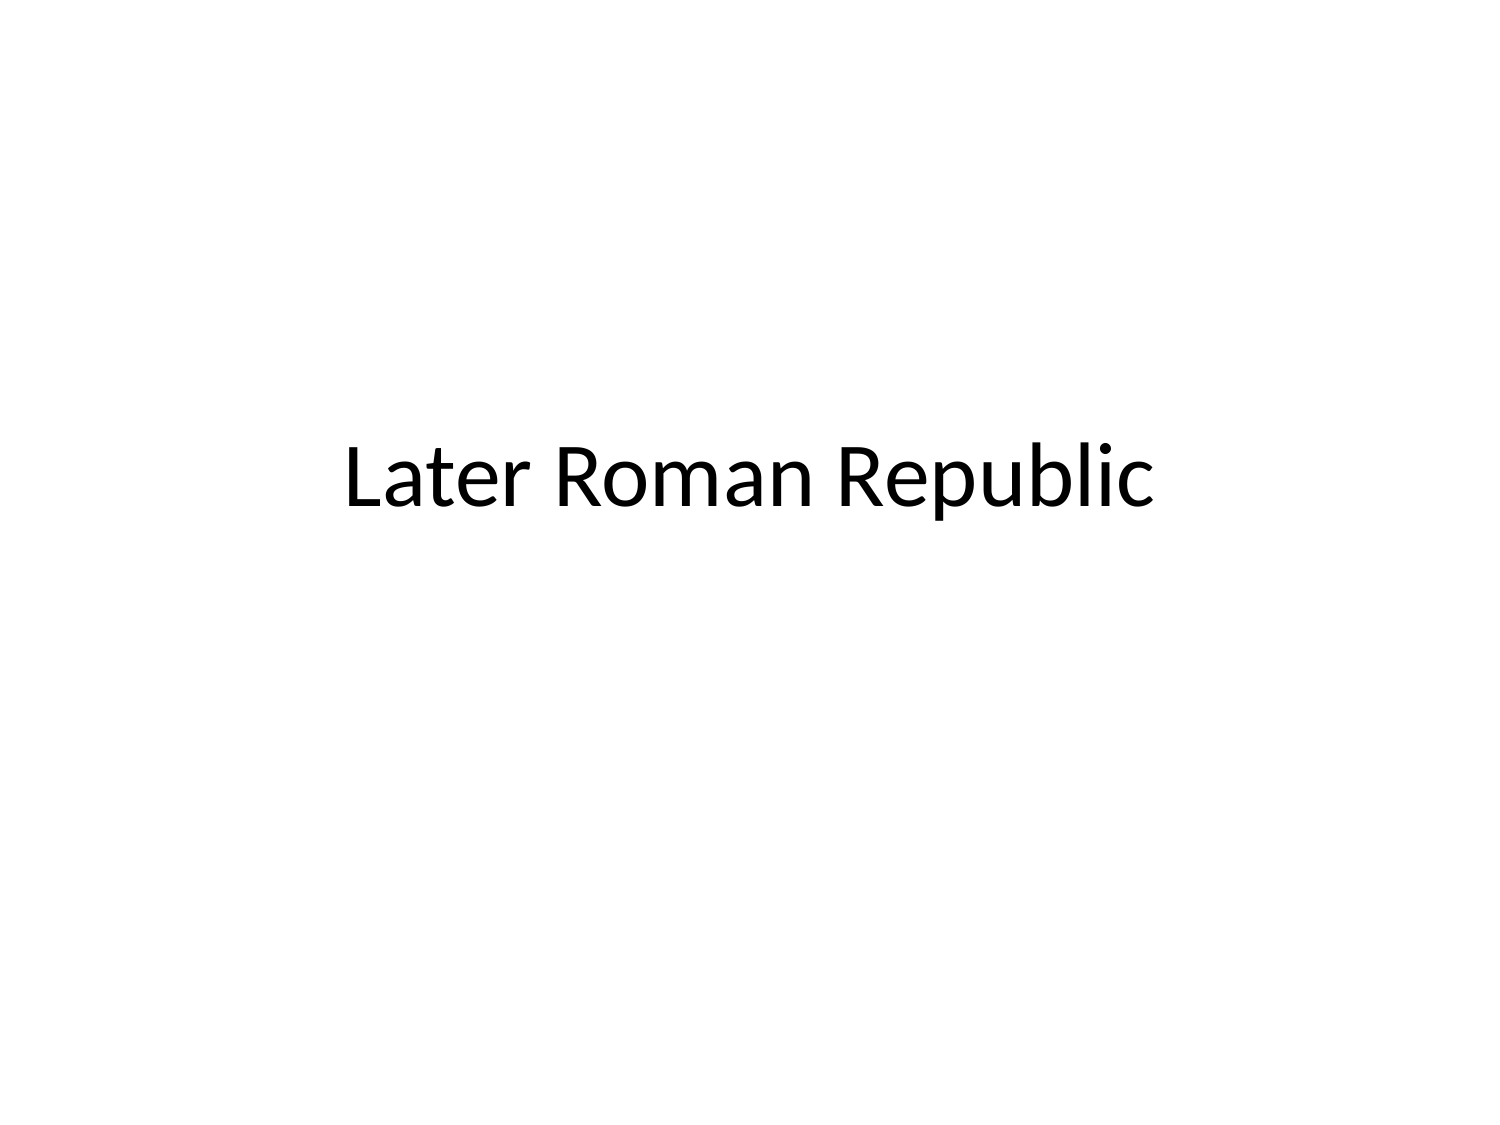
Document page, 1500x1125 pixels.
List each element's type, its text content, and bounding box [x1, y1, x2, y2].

title Later Roman Republic [112, 349, 1388, 591]
